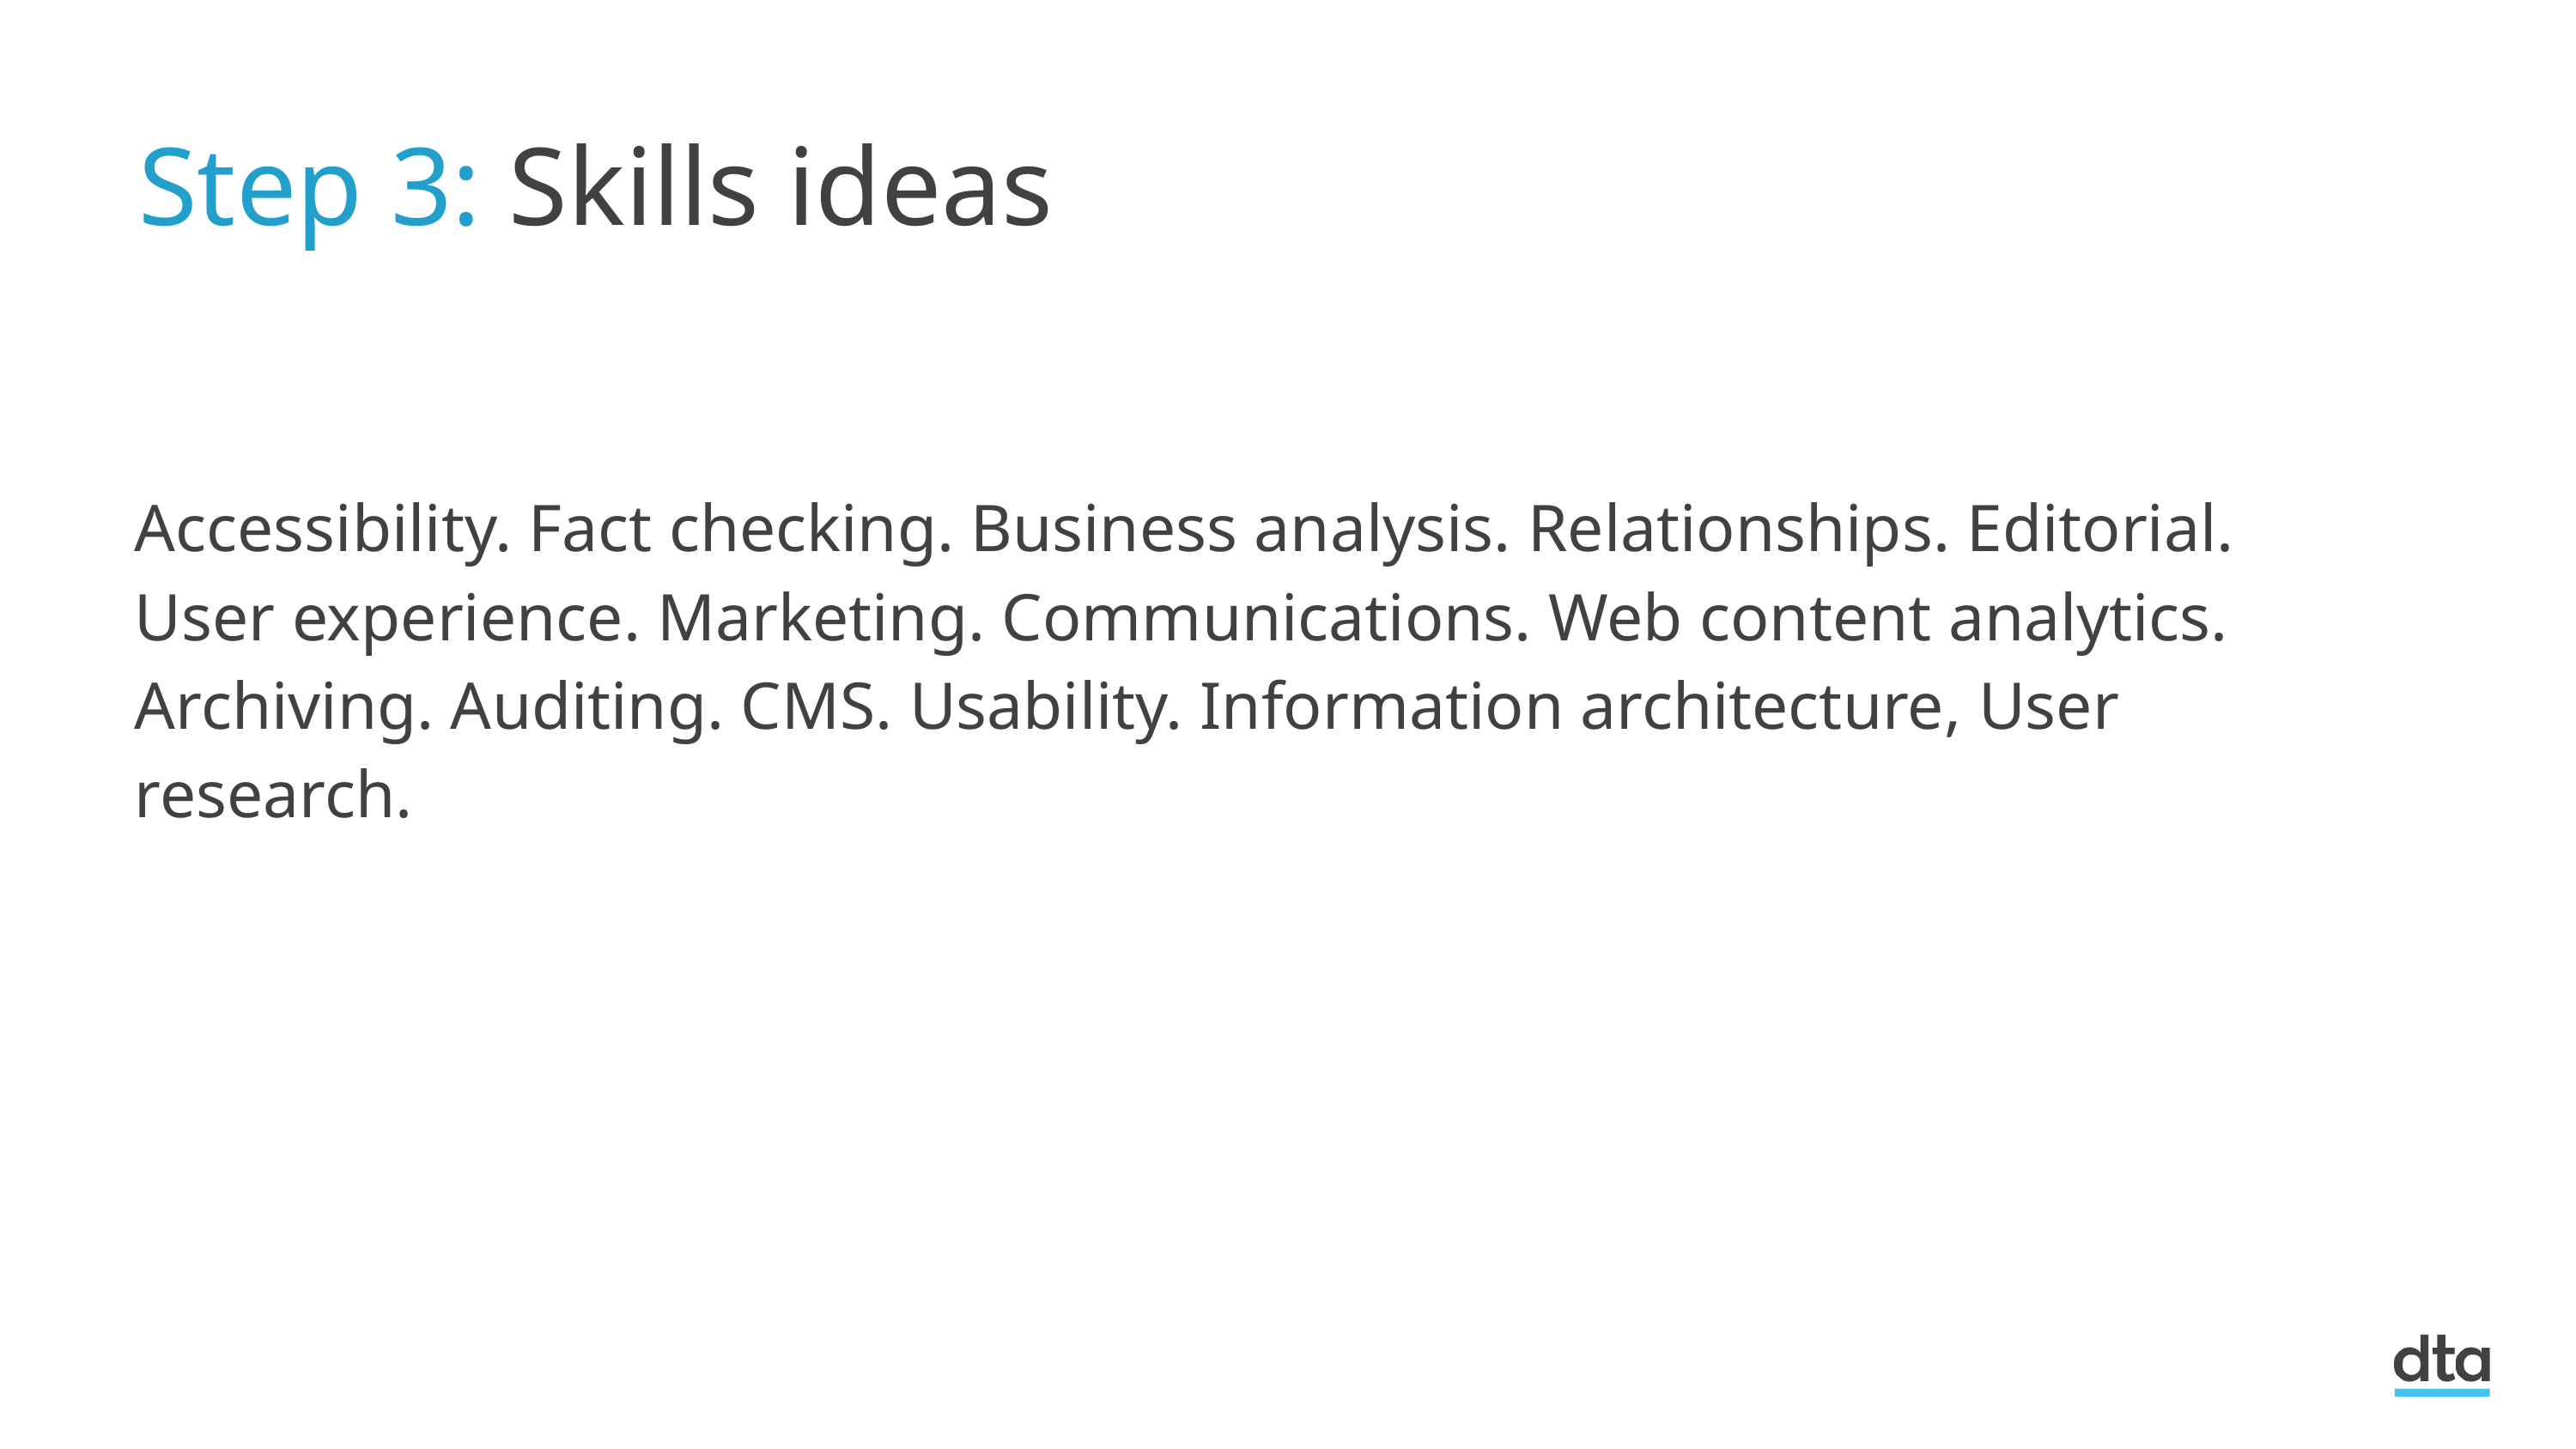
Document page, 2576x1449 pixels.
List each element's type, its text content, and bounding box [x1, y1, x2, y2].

title Accessibility. Fact checking. Business analysis. Relationships. Editorial. User experience. Marketing. Communications. Web content analytics. Archiving. Auditing. CMS. Usability. Information architecture, User research. [115, 456, 2282, 1246]
picture [2394, 1334, 2490, 1397]
text_box Step 3: Skills ideas [133, 112, 2016, 328]
